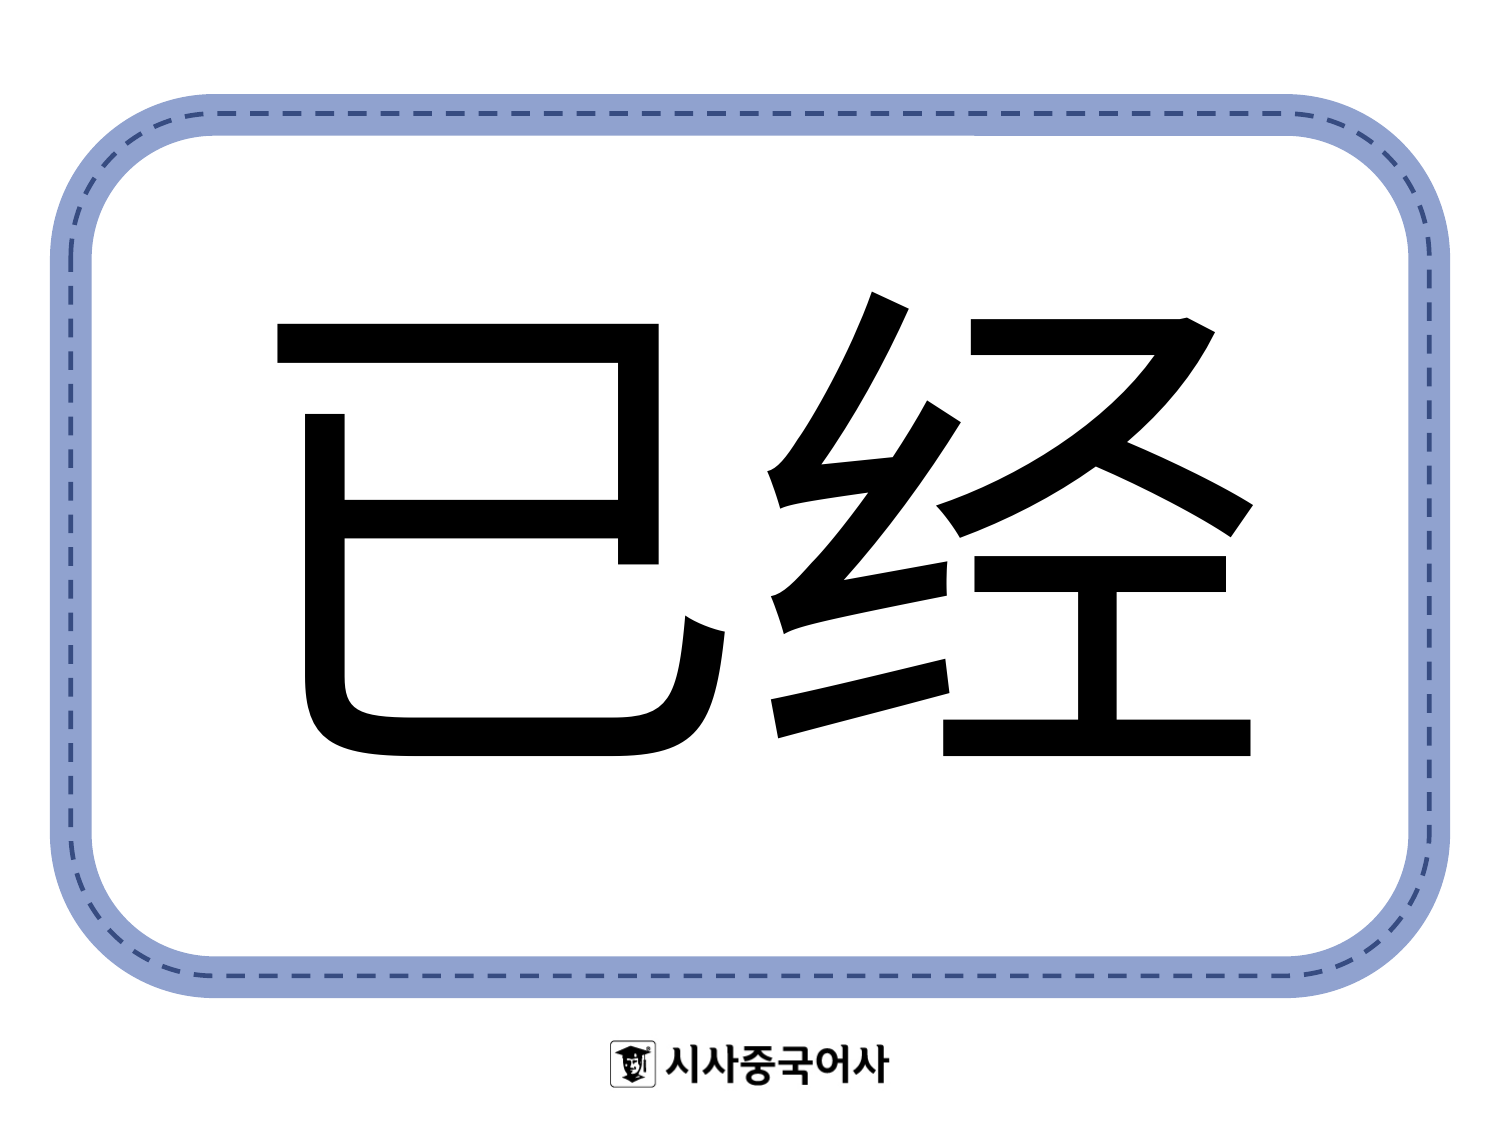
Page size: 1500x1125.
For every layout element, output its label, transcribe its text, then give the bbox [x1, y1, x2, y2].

text_box 已经 [145, 189, 1354, 853]
picture [602, 1034, 898, 1094]
